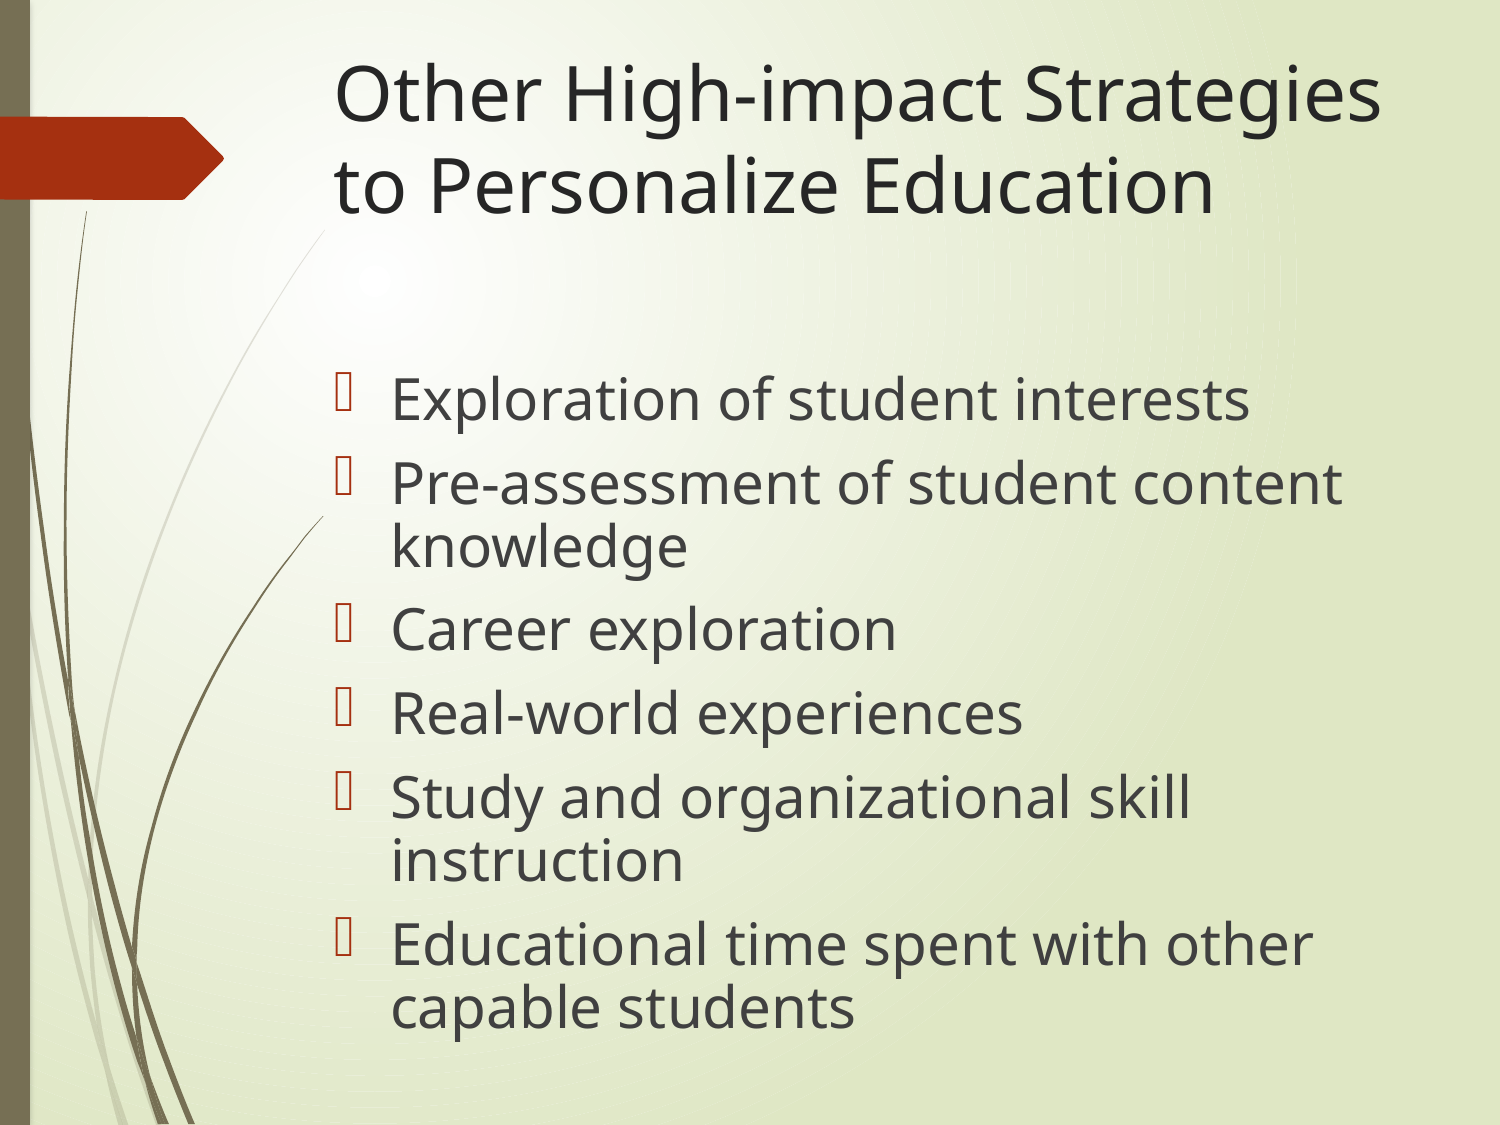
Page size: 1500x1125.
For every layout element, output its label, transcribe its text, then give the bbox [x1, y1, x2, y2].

title Other High-impact Strategies to Personalize Education [318, 37, 1400, 248]
list Exploration of student interests Pre-assessment of student content knowledge Career exploration Real-world experiences Study and organizational skill instruction Educational time spent with other capable students [318, 362, 1438, 1100]
